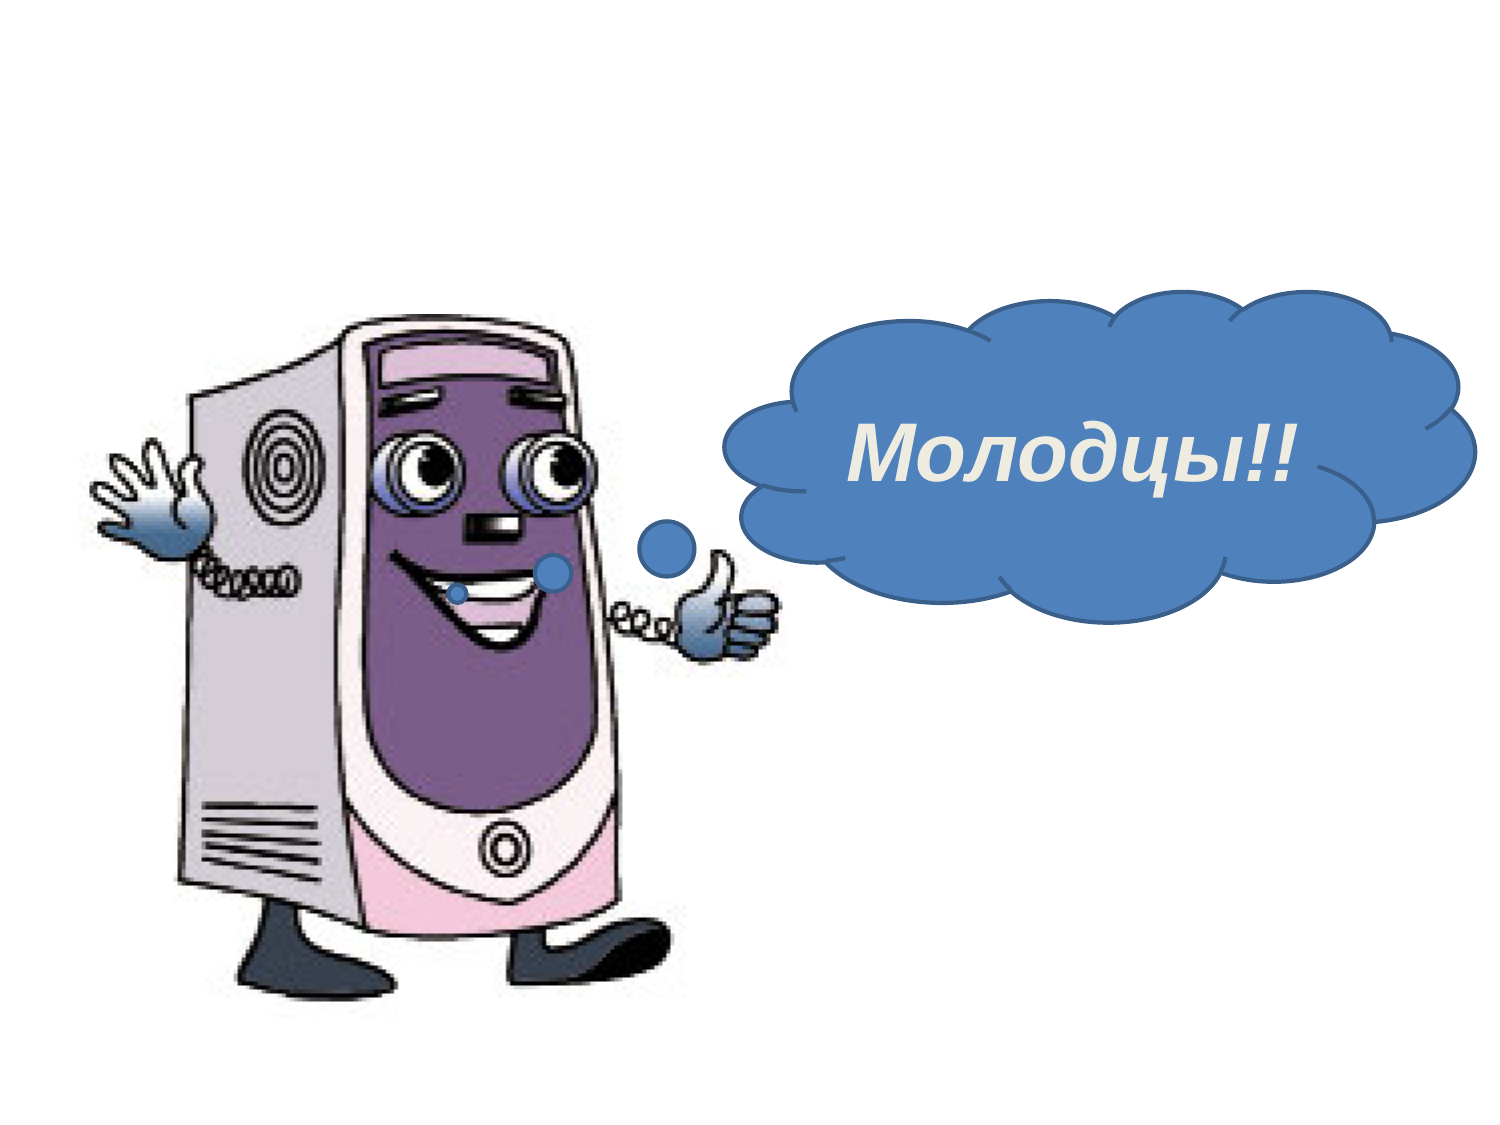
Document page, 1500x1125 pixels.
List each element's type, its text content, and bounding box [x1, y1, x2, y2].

picture [78, 314, 787, 1019]
text_box Молодцы!! [791, 289, 1478, 625]
